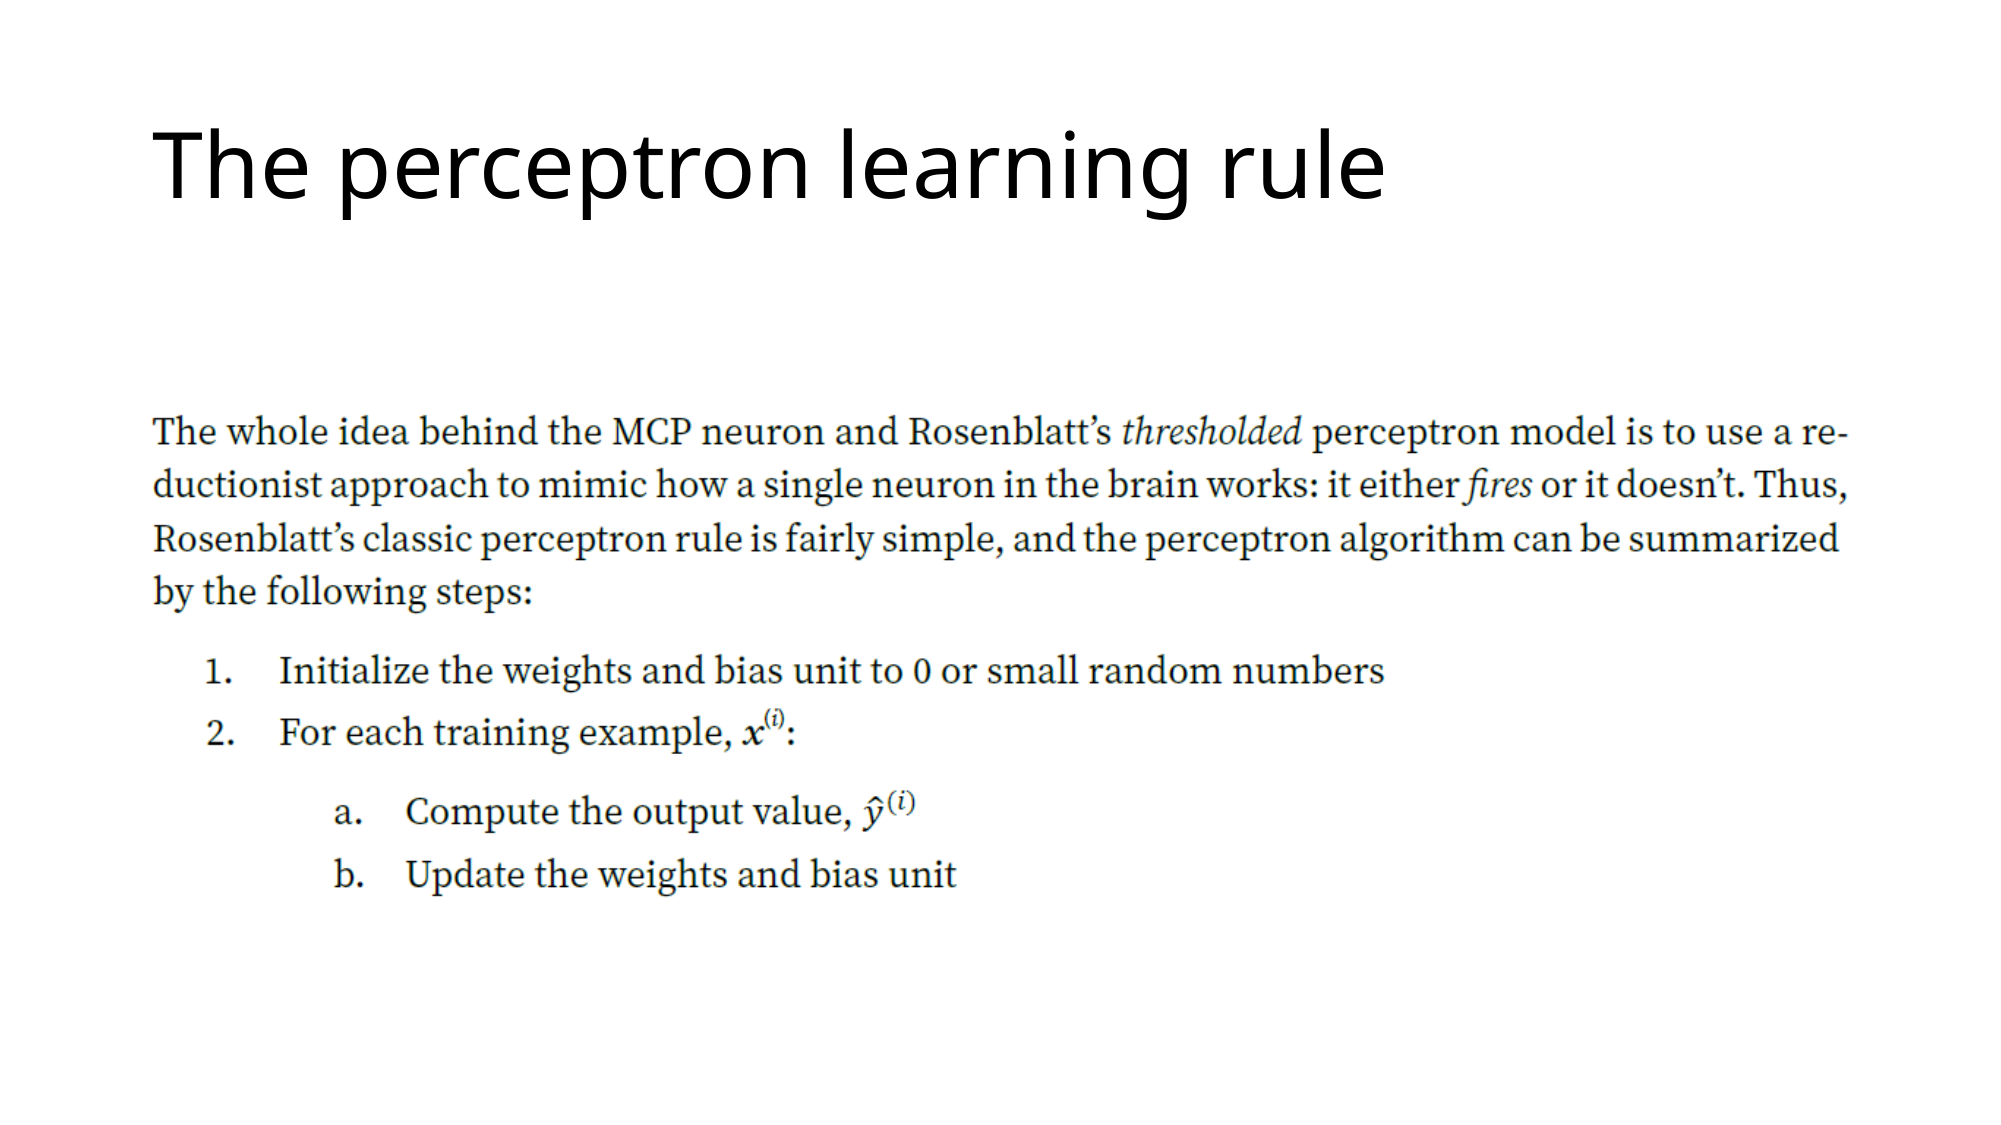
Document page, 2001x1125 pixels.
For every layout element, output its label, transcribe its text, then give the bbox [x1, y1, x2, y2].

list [137, 405, 1863, 908]
title The perceptron learning rule [137, 59, 1863, 278]
